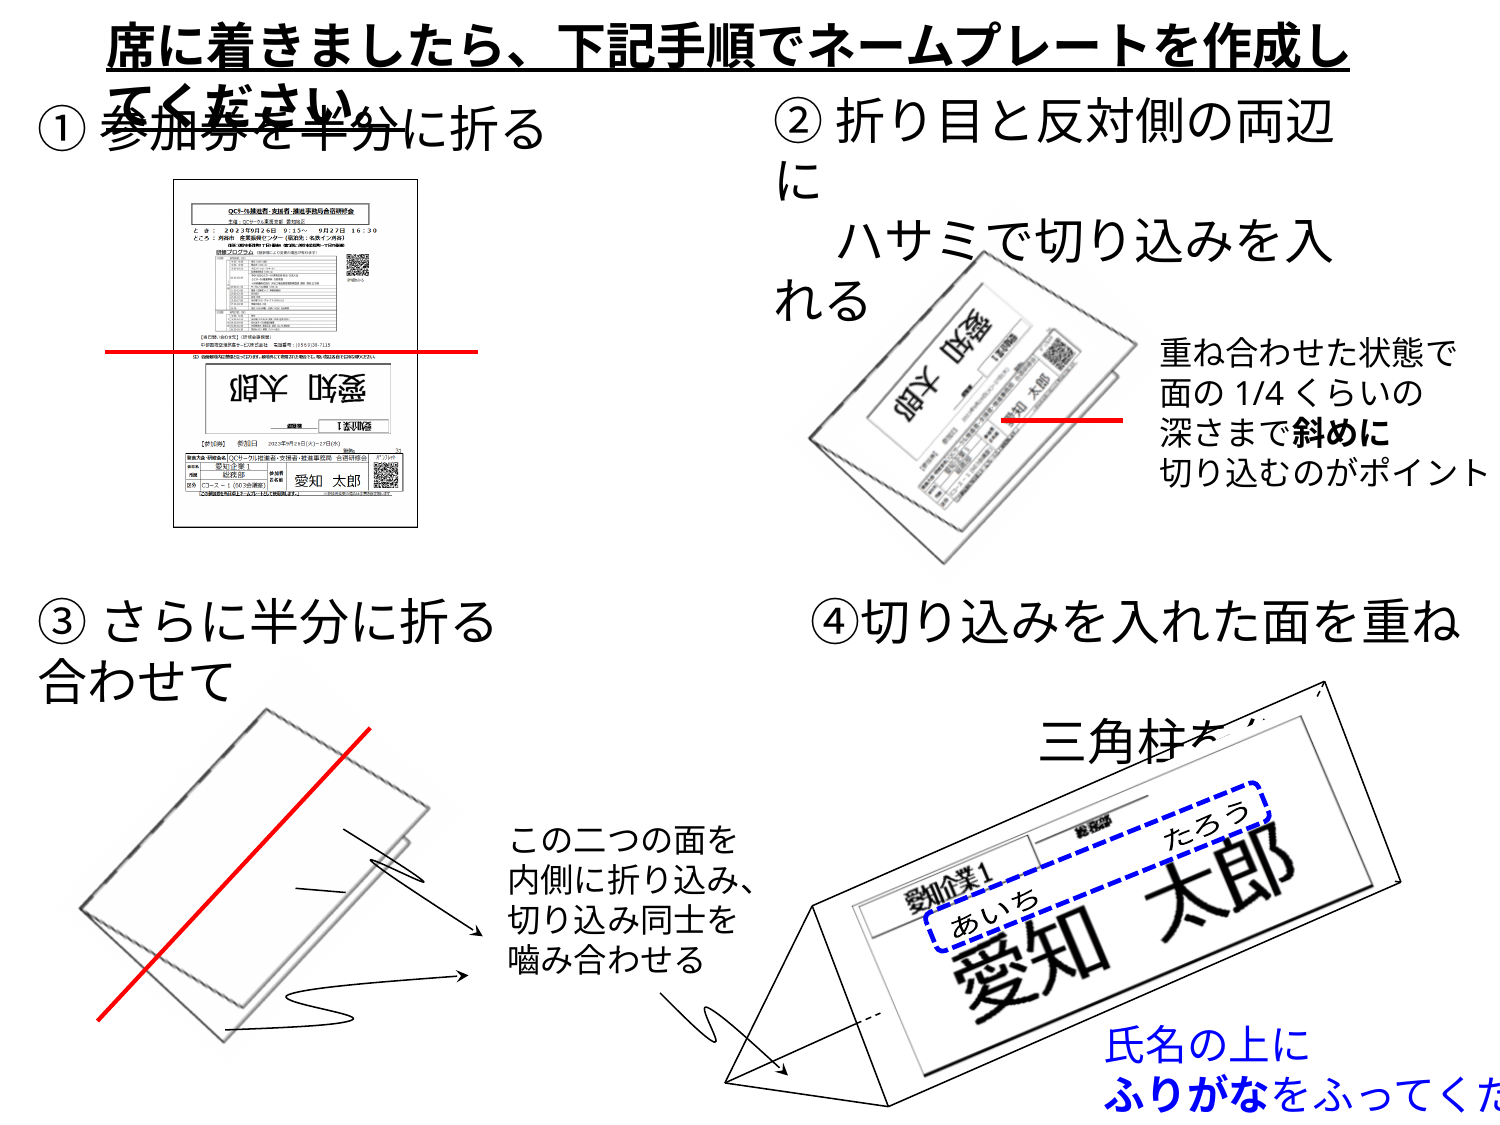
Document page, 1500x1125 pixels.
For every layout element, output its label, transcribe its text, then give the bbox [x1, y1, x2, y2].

text_box この二つの面を 内側に折り込み、 切り込み同士を 嚙み合わせる [492, 811, 719, 987]
text_box [382, 970, 469, 995]
text_box 重ね合わせた状態で 面の1/4くらいの 深さまで斜めに 切り込むのがポイント [1144, 325, 1500, 500]
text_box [295, 888, 346, 893]
picture [172, 179, 419, 351]
text_box [659, 992, 719, 1043]
picture [54, 860, 97, 945]
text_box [724, 681, 1402, 1107]
text_box ③さらに半分に折る ④切り込みを入れた面を重ね合わせて 三角柱を作る [22, 583, 1483, 778]
text_box [382, 853, 483, 937]
text_box ①参加券を半分に折る [22, 89, 620, 165]
text_box ②折り目と反対側の両辺に ハサミで切り込みを入れる [758, 82, 1356, 338]
picture [139, 651, 465, 1067]
text_box 席に着きましたら、下記手順でネームプレートを作成してください。 [91, 7, 1411, 202]
picture [172, 353, 419, 528]
picture [785, 227, 1144, 583]
picture [851, 791, 1377, 994]
text_box 氏名の上に ふりがなをふってください [1088, 1011, 1500, 1125]
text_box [97, 727, 371, 1022]
